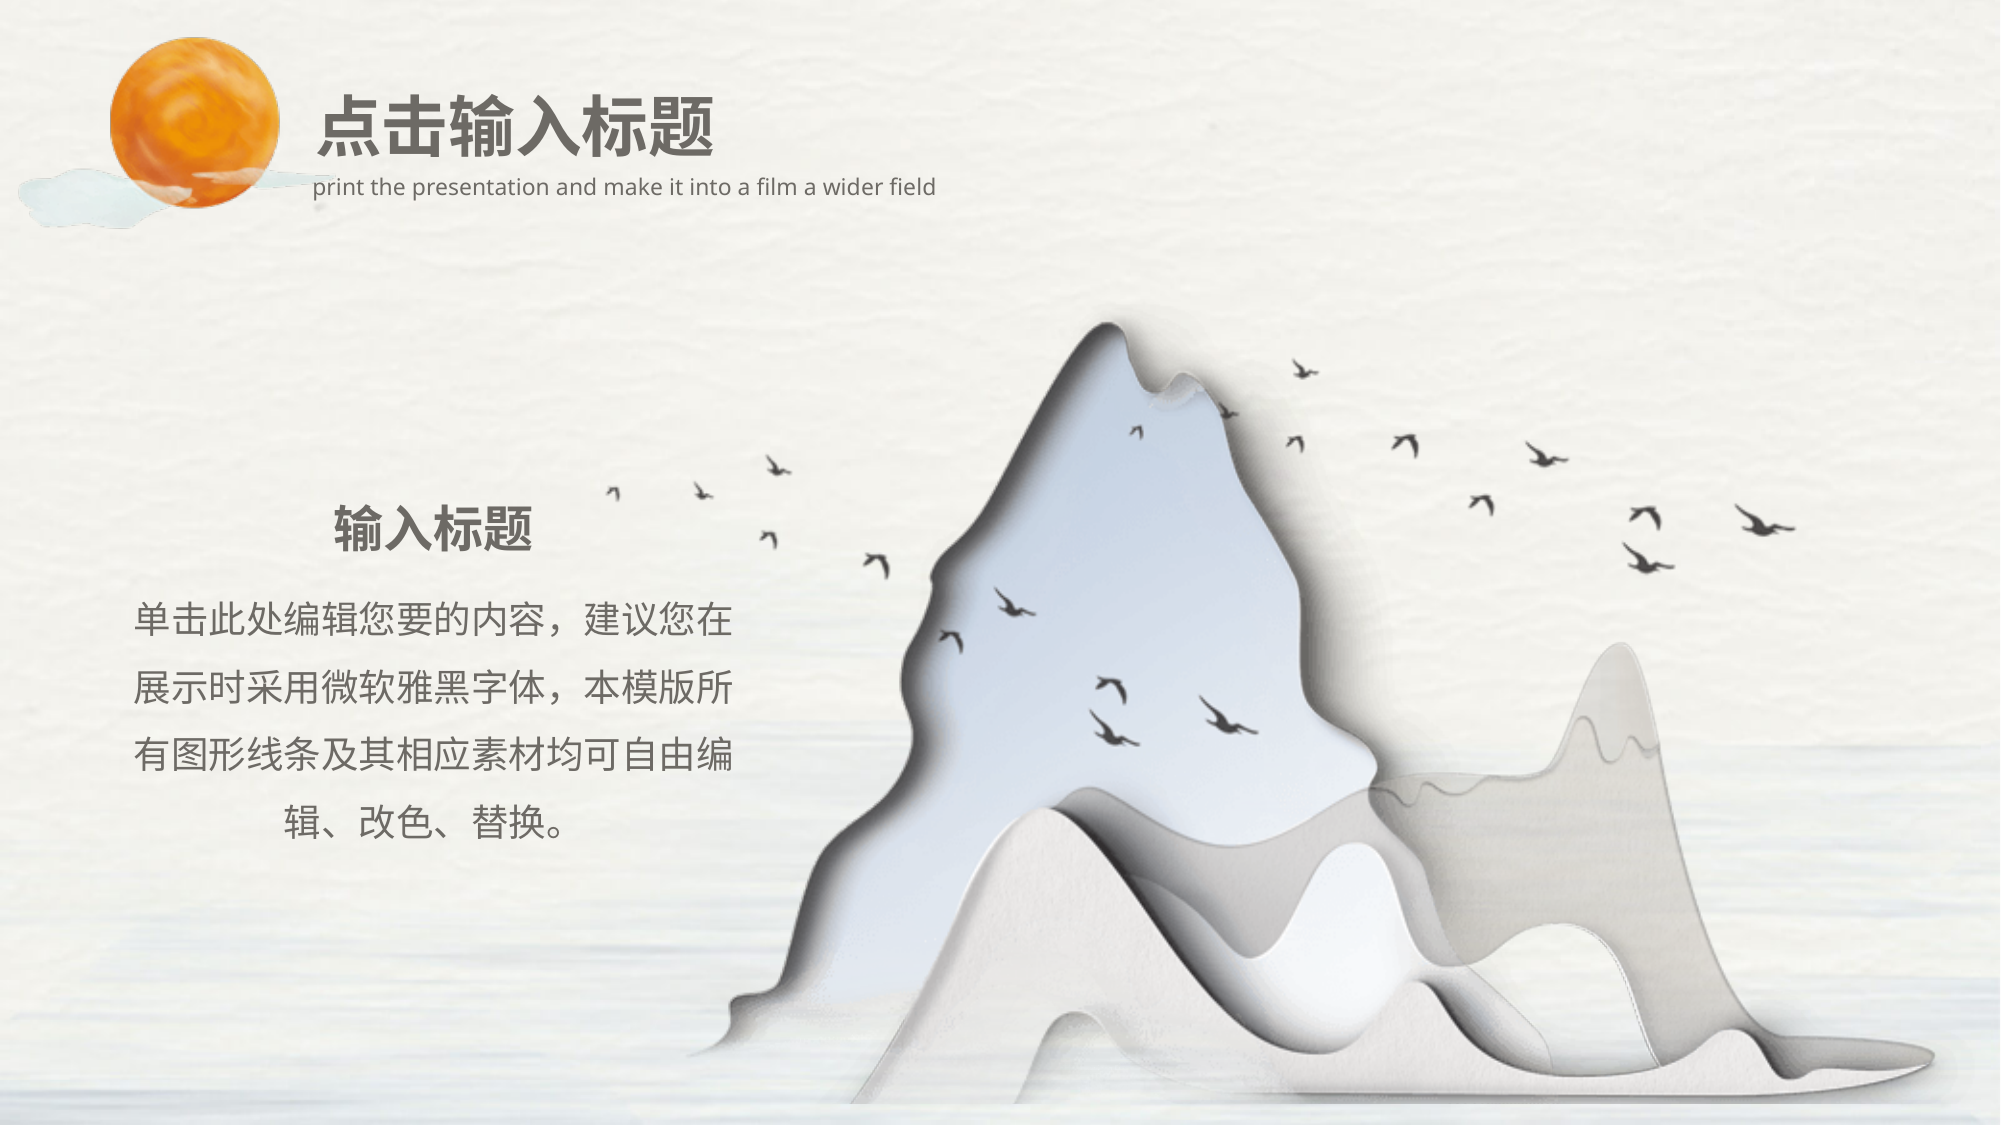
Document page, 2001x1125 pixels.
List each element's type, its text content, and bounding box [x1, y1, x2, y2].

picture [0, 0, 2001, 1125]
text_box 点击输入标题 [384, 76, 731, 165]
text_box 单击此处编辑您要的内容，建议您在展示时采用微软雅黑字体，本模版所有图形线条及其相应素材均可自由编辑、改色、替换。 [117, 566, 297, 851]
text_box print the presentation and make it into a film a wider field [384, 165, 1025, 208]
